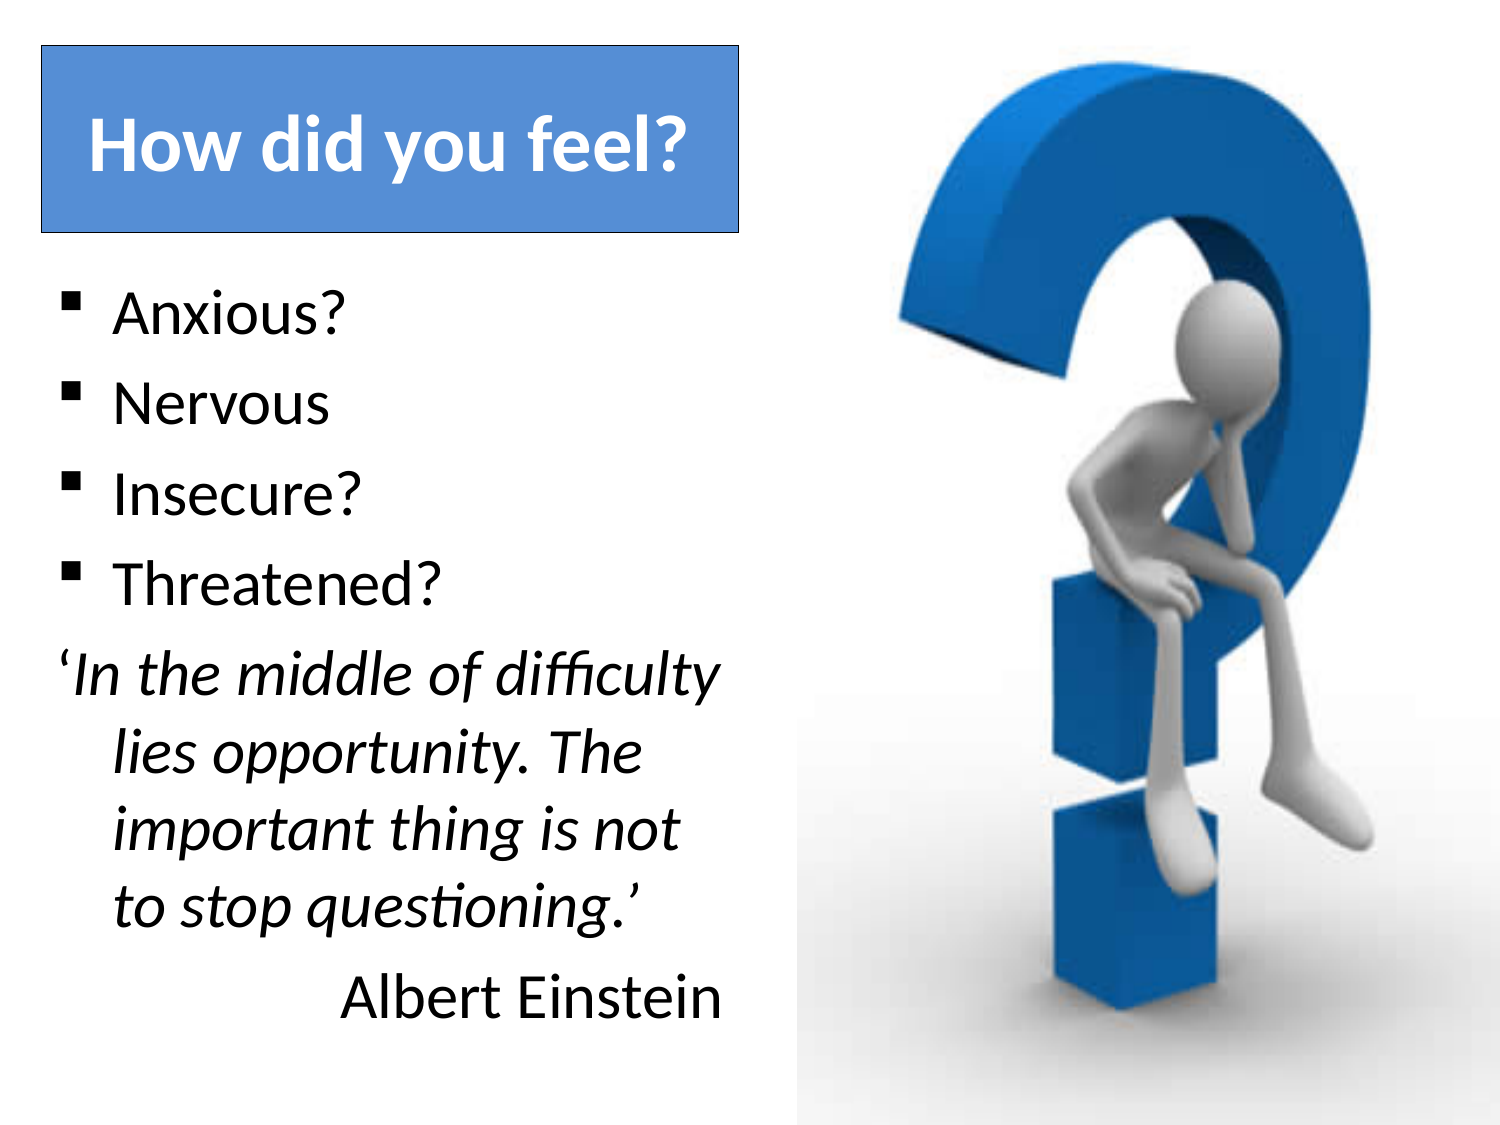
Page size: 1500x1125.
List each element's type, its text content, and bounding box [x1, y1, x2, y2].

title How did you feel? [41, 45, 739, 233]
picture [796, 0, 1500, 1125]
list Anxious? Nervous Insecure? Threatened? ‘In the middle of difficulty lies opportunity. The important thing is not to stop questioning.’ Albert Einstein [41, 262, 739, 1071]
